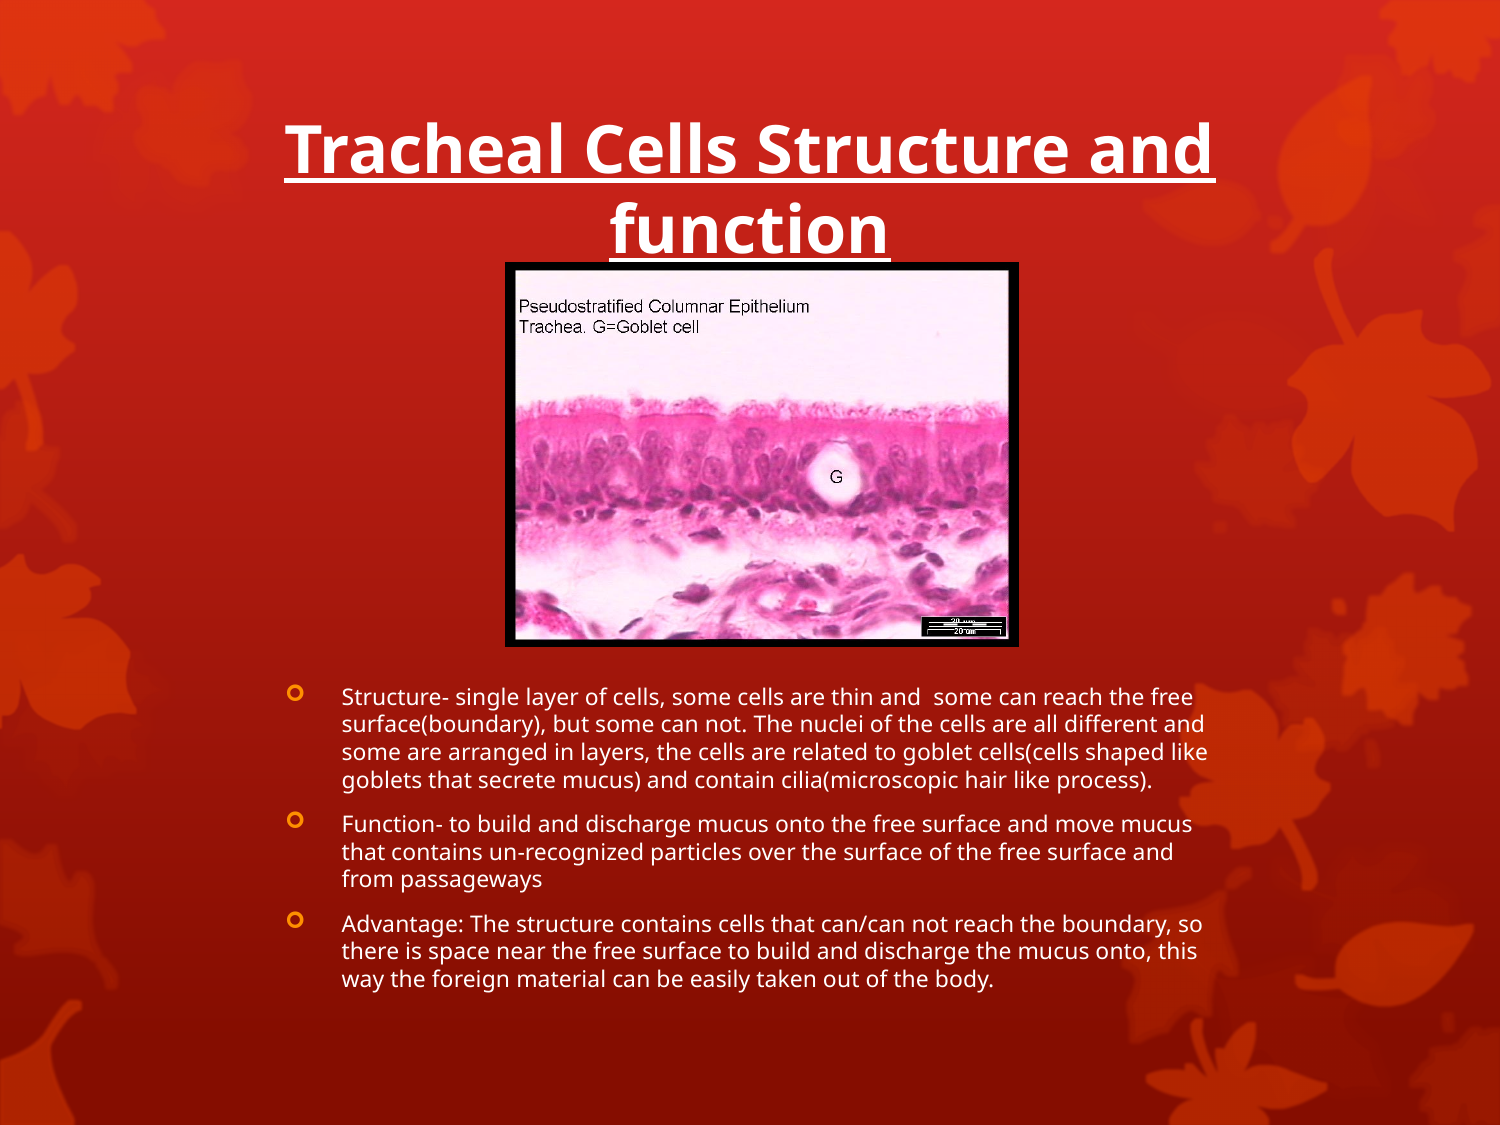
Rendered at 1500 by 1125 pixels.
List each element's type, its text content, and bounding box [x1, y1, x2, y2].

title Tracheal Cells Structure and function [165, 110, 1335, 263]
list Structure- single layer of cells, some cells are thin and some can reach the free surface(boundary), but some can not. The nuclei of the cells are all different and some are arranged in layers, the cells are related to goblet cells(cells shaped like goblets that secrete mucus) and contain cilia(microscopic hair like process). Function- to build and discharge mucus onto the free surface and move mucus that contains un-recognized particles over the surface of the free surface and from passageways Advantage: The structure contains cells that can/can not reach the boundary, so there is space near the free surface to build and discharge the mucus onto, this way the foreign material can be easily taken out of the body. [270, 675, 1243, 1062]
picture [505, 261, 1019, 648]
